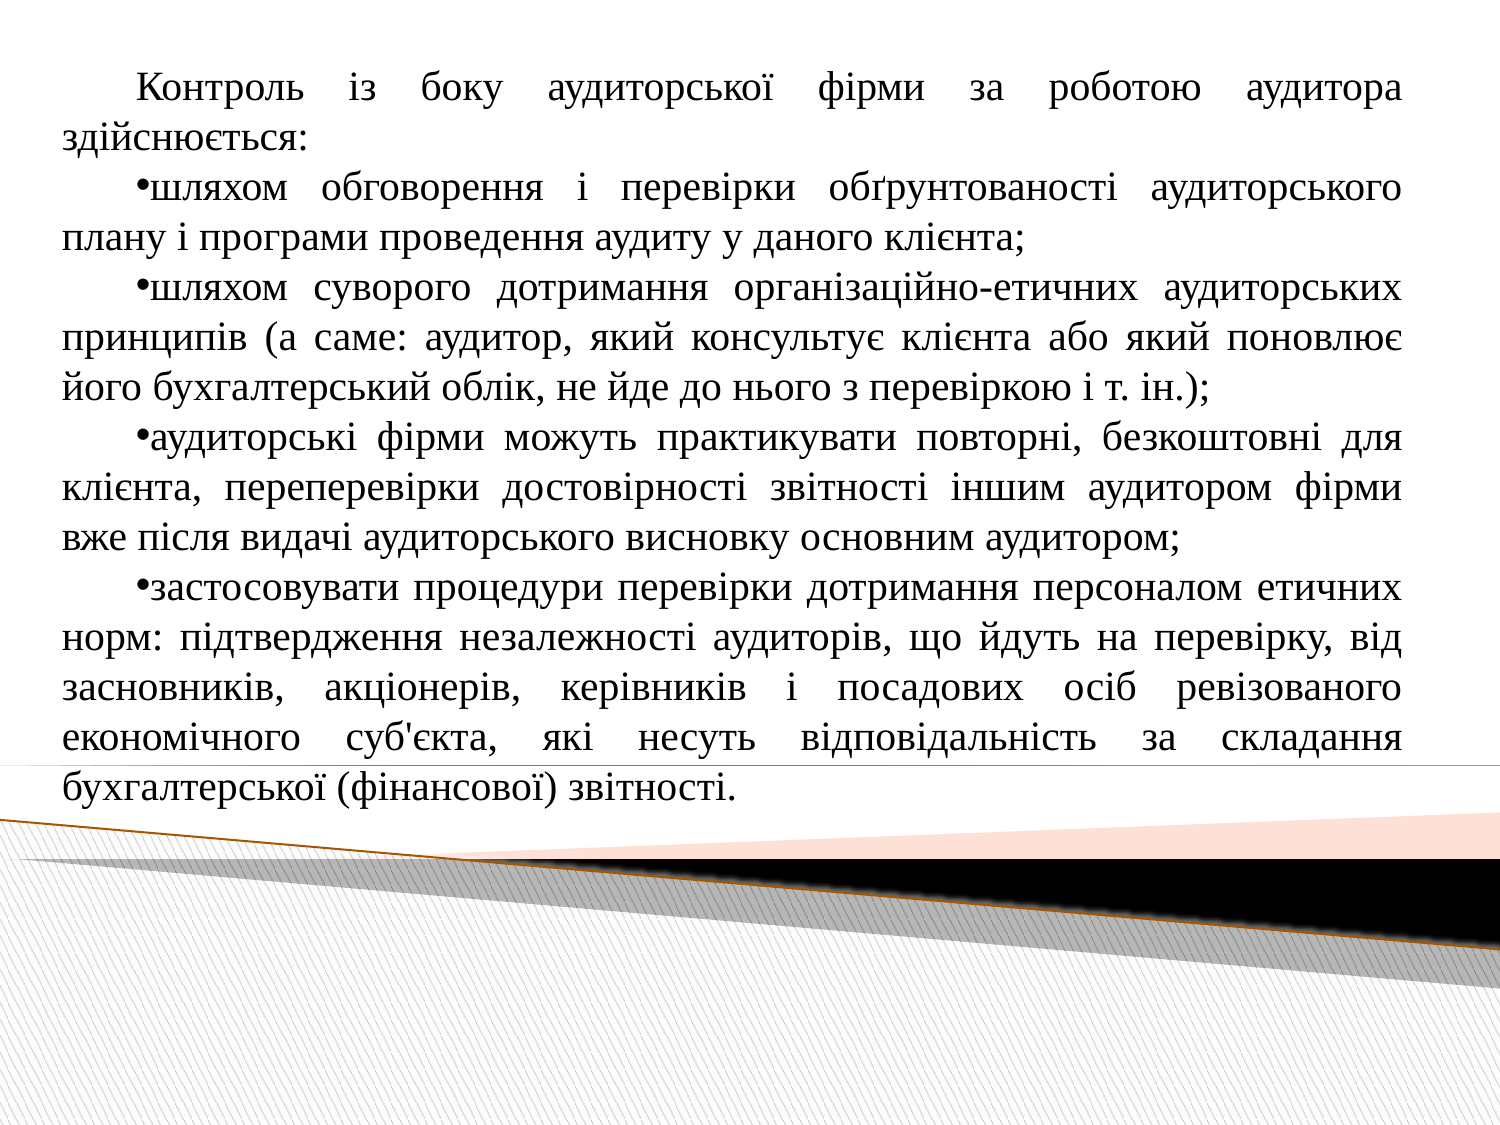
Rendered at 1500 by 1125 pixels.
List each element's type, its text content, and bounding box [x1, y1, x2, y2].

text_box Контроль із боку аудиторської фірми за роботою аудитора здійснюється: шляхом обговорення і перевірки обґрунтованості аудиторського плану і програми проведення аудиту у даного клієнта; шляхом суворого дотримання організаційно-етичних аудиторських принципів (а саме: аудитор, який консультує клієнта або який поновлює його бухгалтерський облік, не йде до нього з перевіркою і т. ін.); аудиторські фірми можуть практикувати повторні, безкоштовні для клієнта, переперевірки достовірності звітності іншим аудитором фірми вже після видачі аудиторського висновку основним аудитором; застосовувати процедури перевірки дотримання персоналом етичних норм: підтвердження незалежності аудиторів, що йдуть на перевірку, від засновників, акціонерів, керівників і посадових осіб ревізованого економічного суб'єкта, які несуть відповідальність за складання бухгалтерської (фінансової) звітності. [46, 51, 1418, 817]
